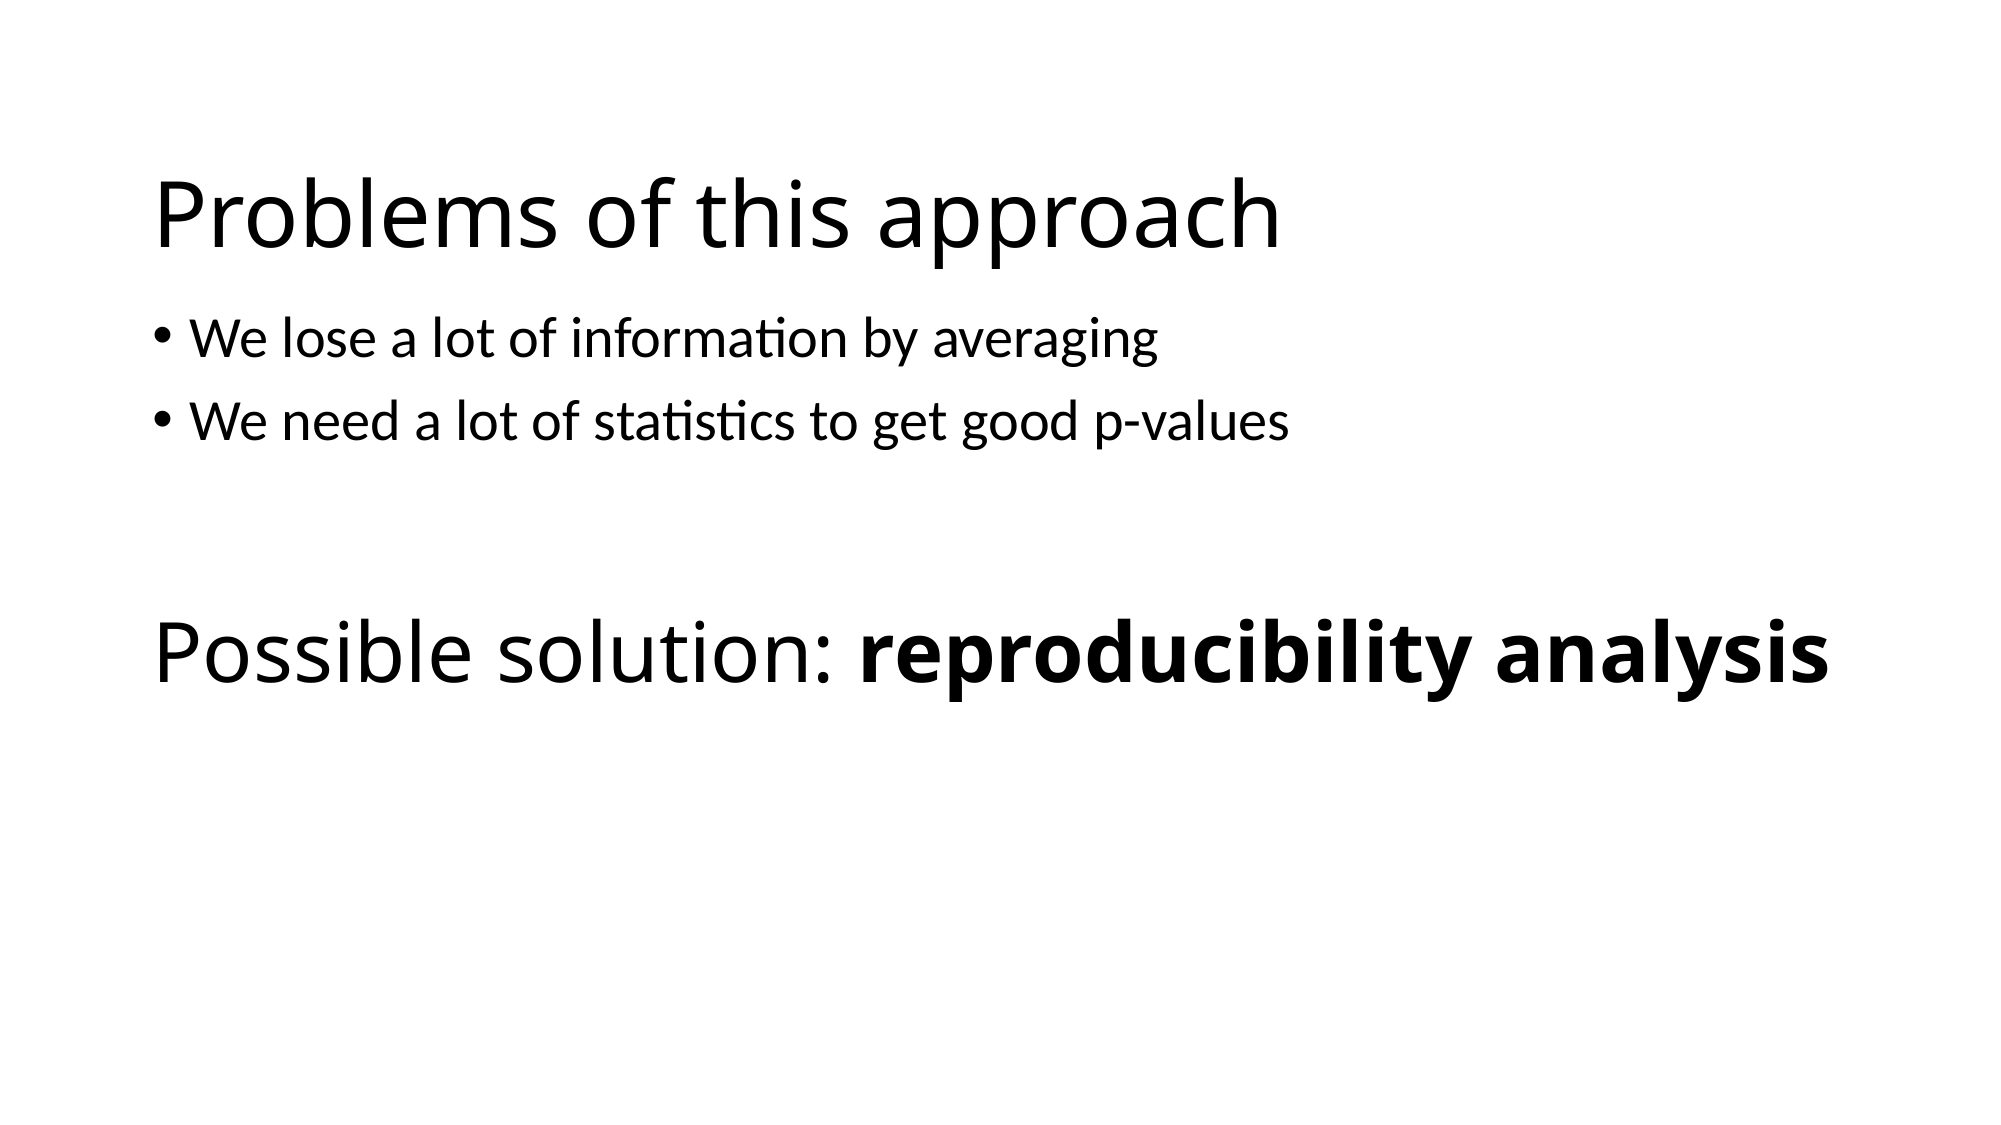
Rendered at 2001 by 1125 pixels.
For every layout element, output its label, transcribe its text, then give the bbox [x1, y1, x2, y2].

title Problems of this approach [137, 59, 1863, 278]
list We lose a lot of information by averaging We need a lot of statistics to get good p-values [137, 299, 1863, 501]
text_box Possible solution: reproducibility analysis [137, 501, 1863, 719]
